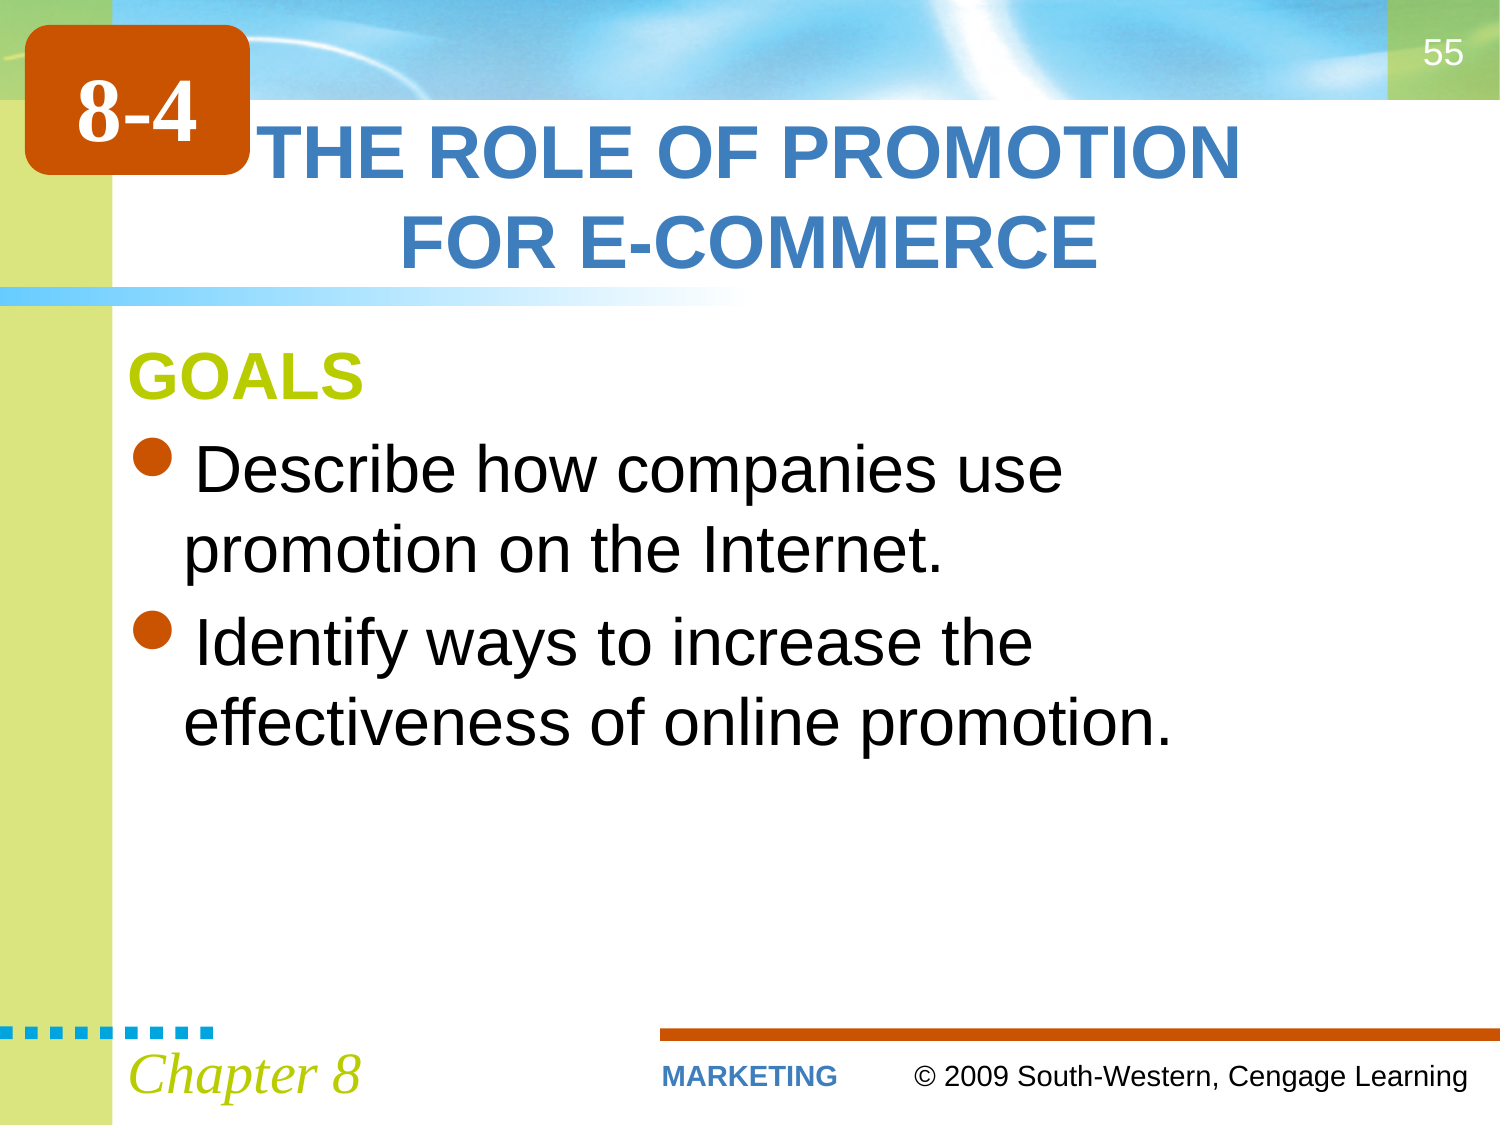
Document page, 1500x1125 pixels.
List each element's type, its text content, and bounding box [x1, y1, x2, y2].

slide_number 55 [1387, 0, 1500, 101]
text_box 8-4 [24, 24, 250, 175]
list GOALS Describe how companies use promotion on the Internet. Identify ways to increase the effectiveness of online promotion. [112, 324, 1388, 1001]
title THE ROLE OF PROMOTION FOR E-COMMERCE [112, 99, 1388, 288]
footer Chapter 8 [112, 1012, 638, 1113]
